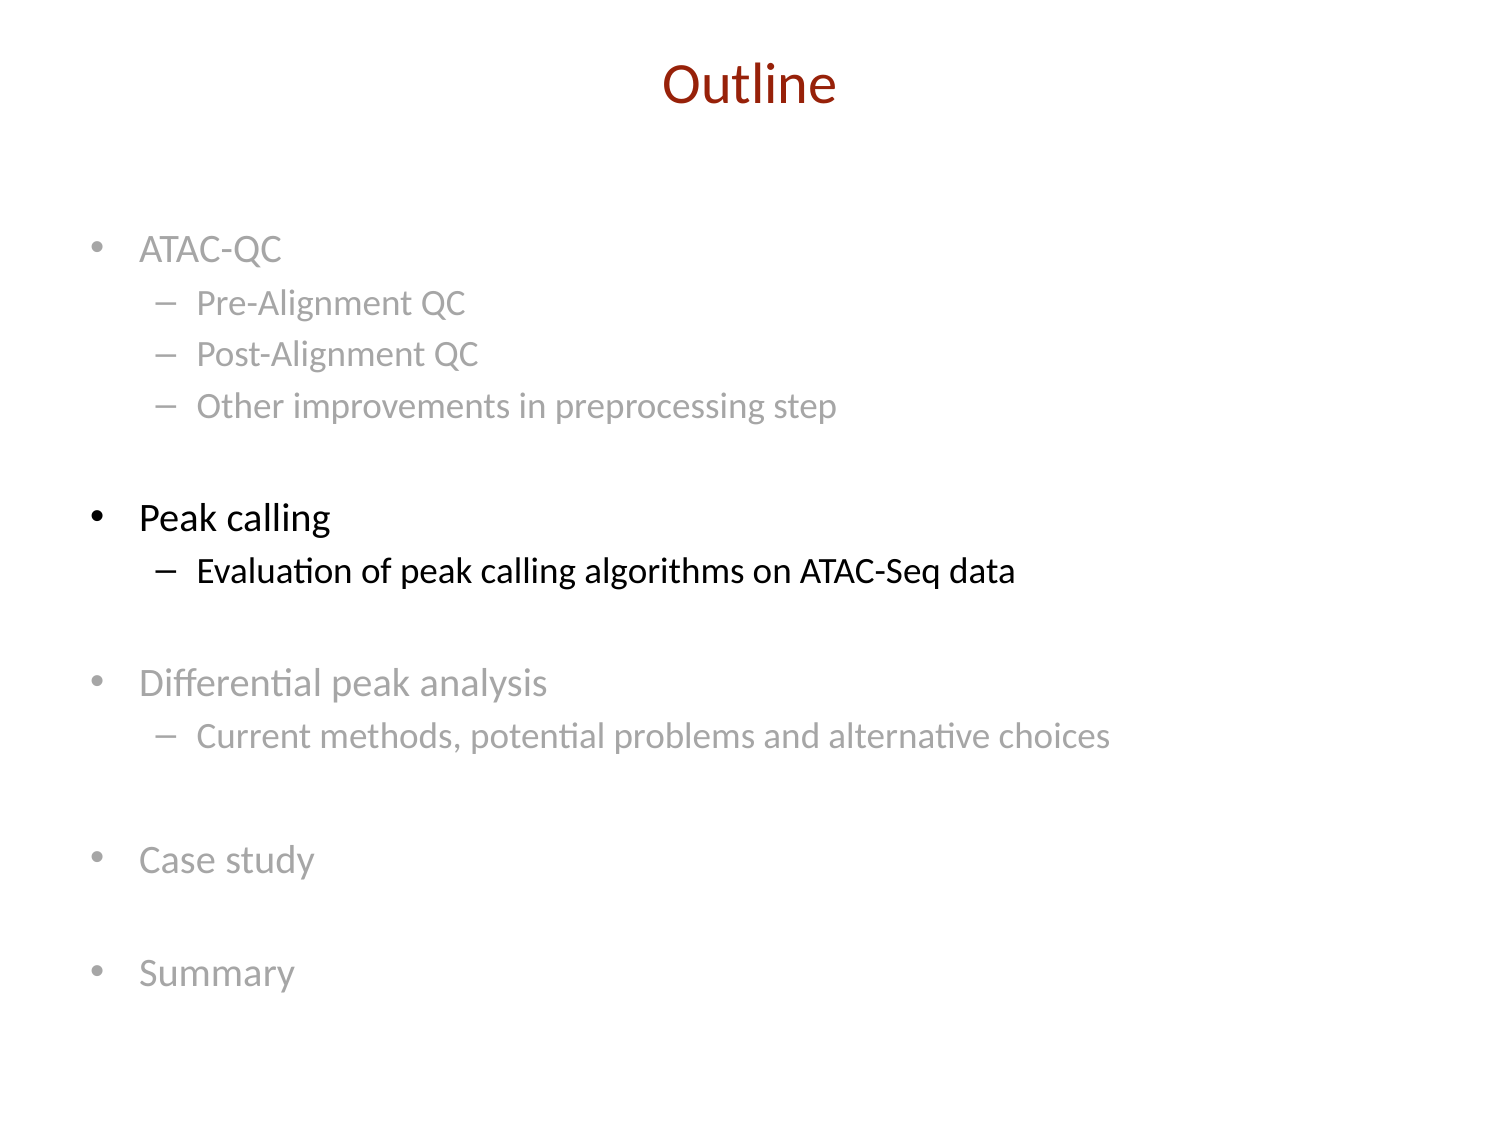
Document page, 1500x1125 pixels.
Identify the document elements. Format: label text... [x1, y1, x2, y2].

list ATAC-QC Pre-Alignment QC Post-Alignment QC Other improvements in preprocessing step Peak calling Evaluation of peak calling algorithms on ATAC-Seq data Differential peak analysis Current methods, potential problems and alternative choices Case study Summary [75, 158, 1425, 1005]
title Outline [75, 16, 1425, 144]
